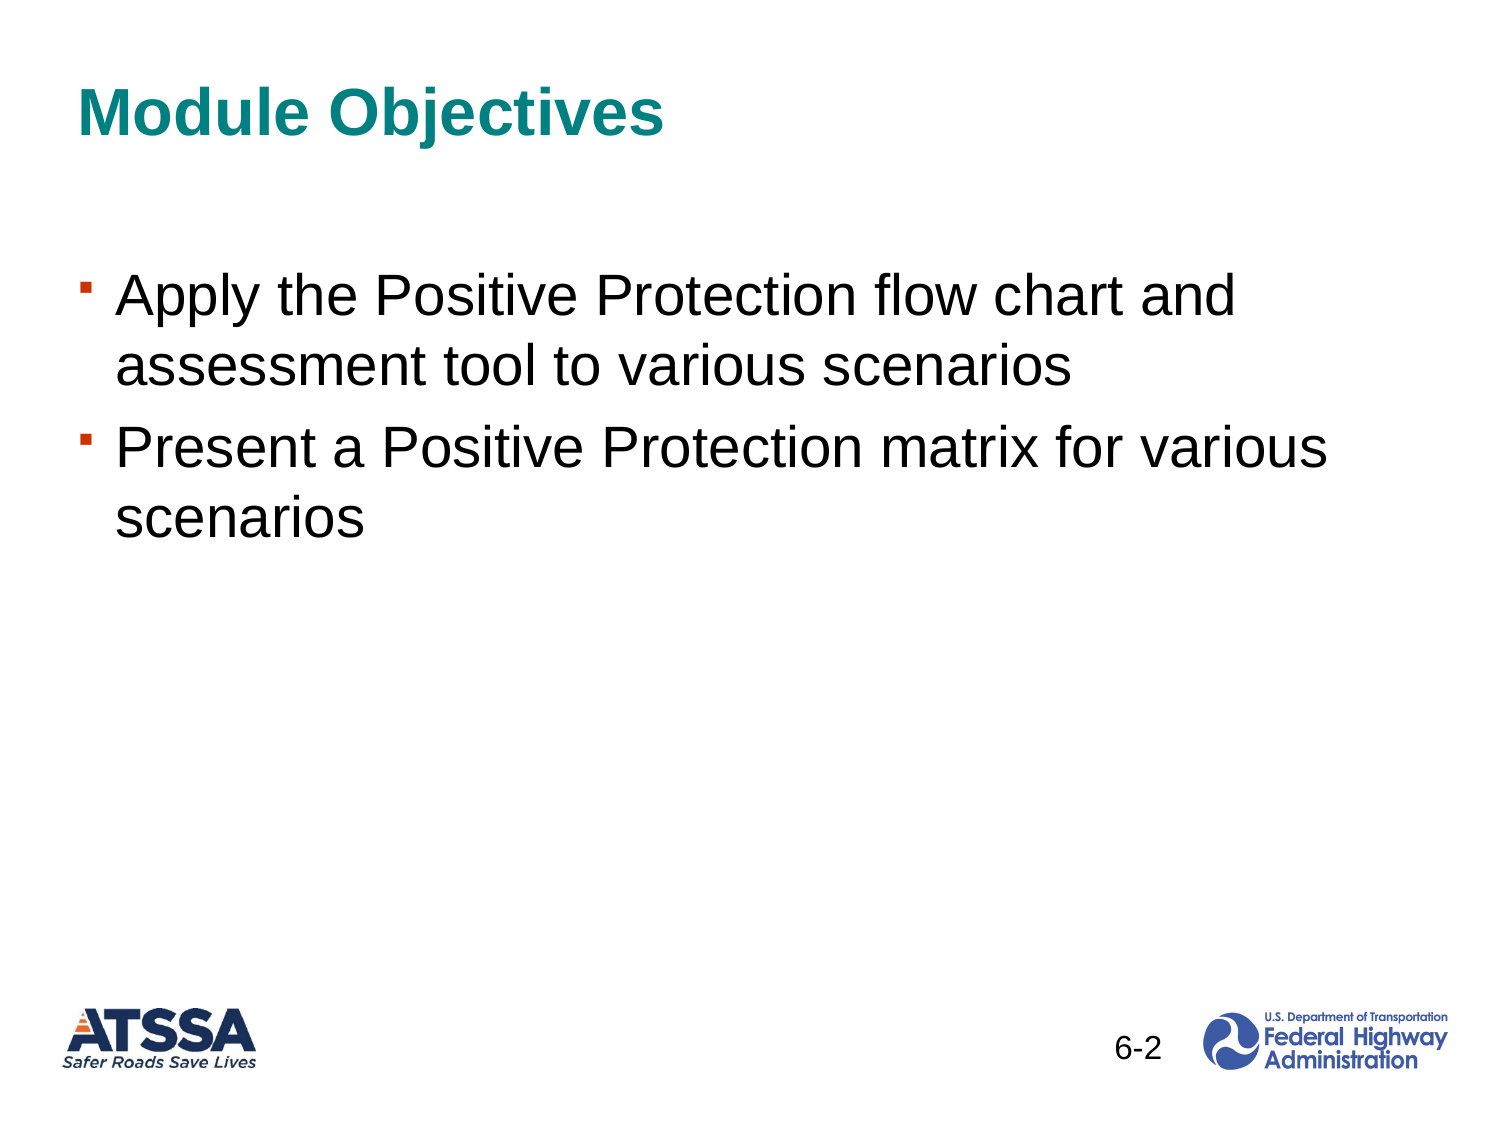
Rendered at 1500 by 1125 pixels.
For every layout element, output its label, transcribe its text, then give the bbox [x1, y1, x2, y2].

title Module Objectives [62, 0, 1500, 218]
picture [1200, 1008, 1450, 1072]
picture [62, 1008, 256, 1068]
list Apply the Positive Protection flow chart and assessment tool to various scenarios Present a Positive Protection matrix for various scenarios [62, 249, 1451, 838]
